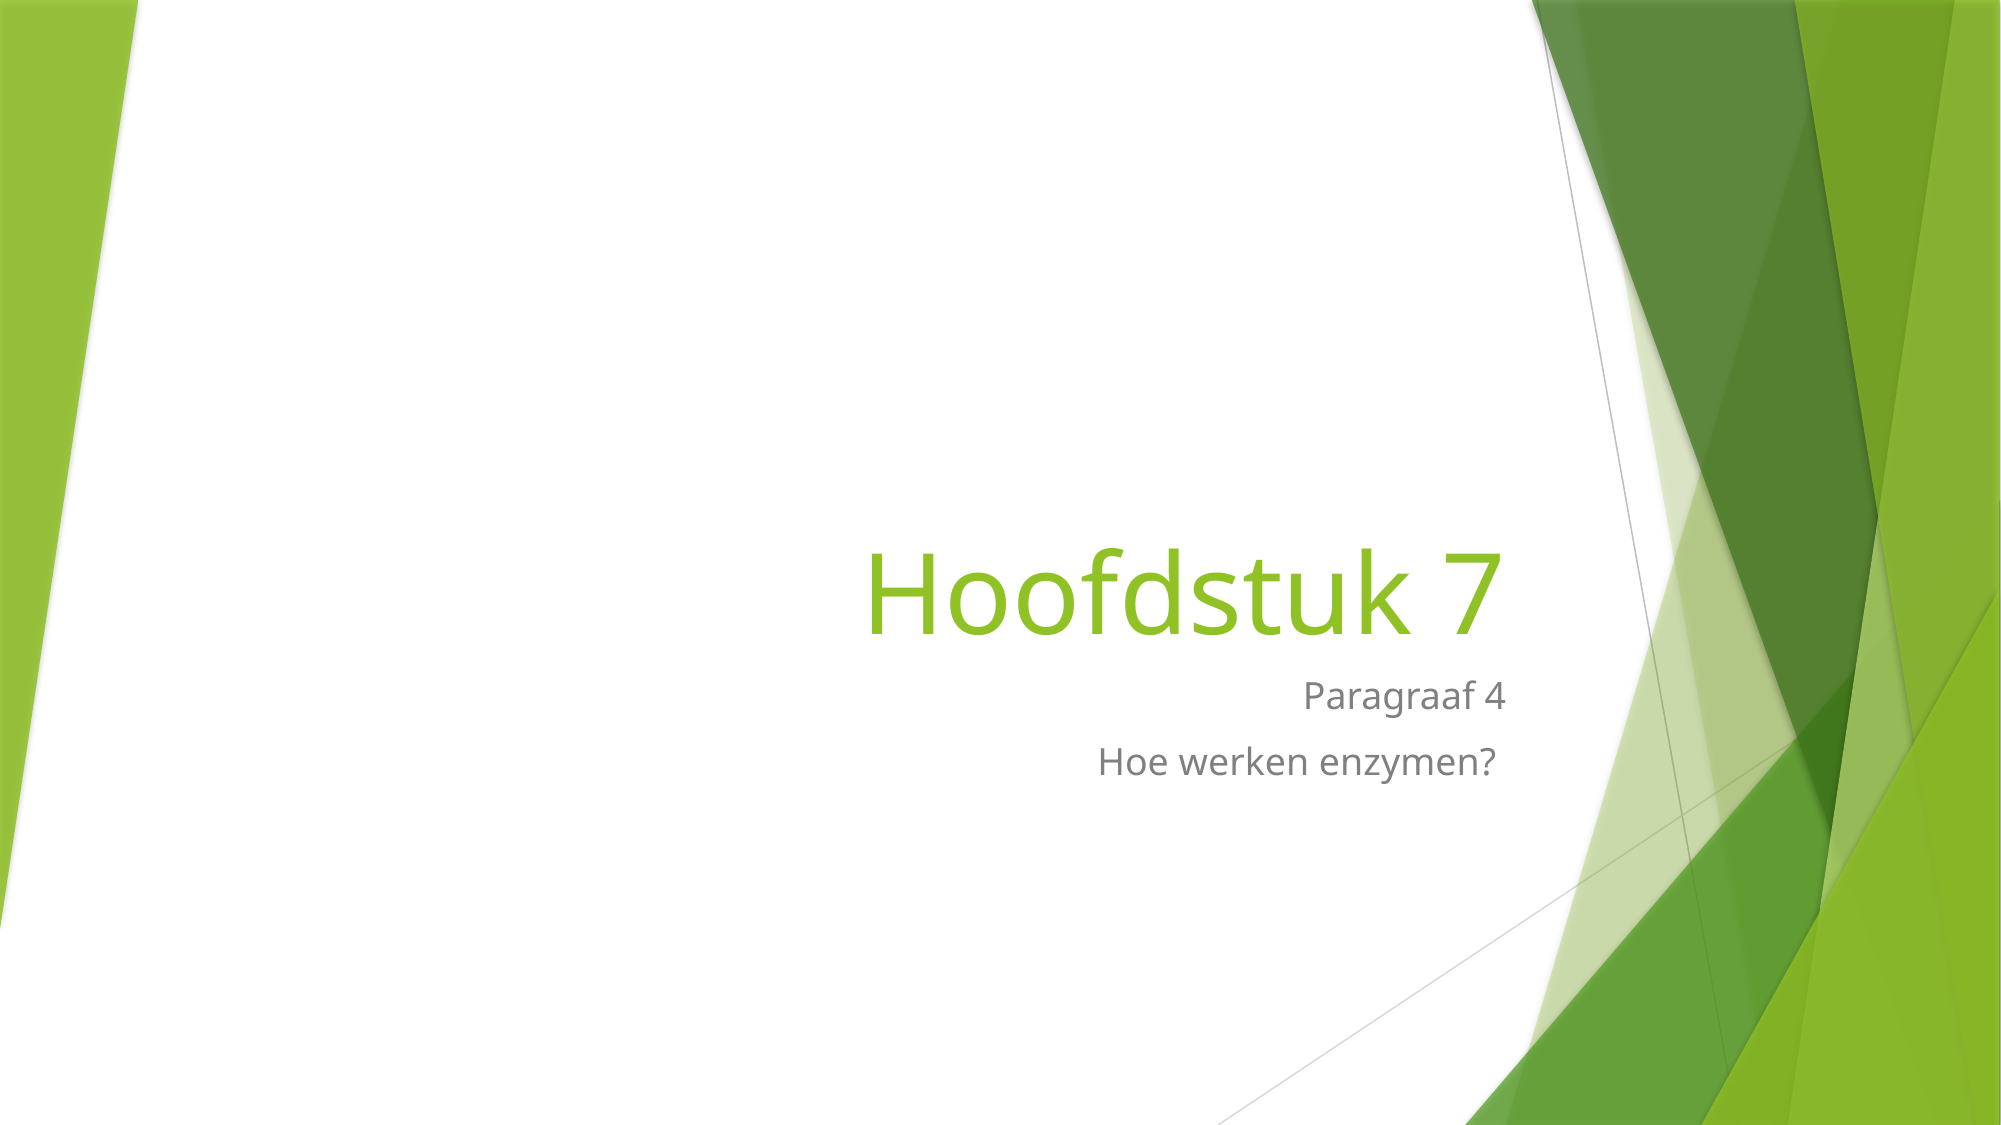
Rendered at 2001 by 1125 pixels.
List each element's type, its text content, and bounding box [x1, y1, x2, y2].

subtitle Paragraaf 4 Hoe werken enzymen? [247, 664, 1522, 845]
title Hoofdstuk 7 [247, 394, 1522, 664]
